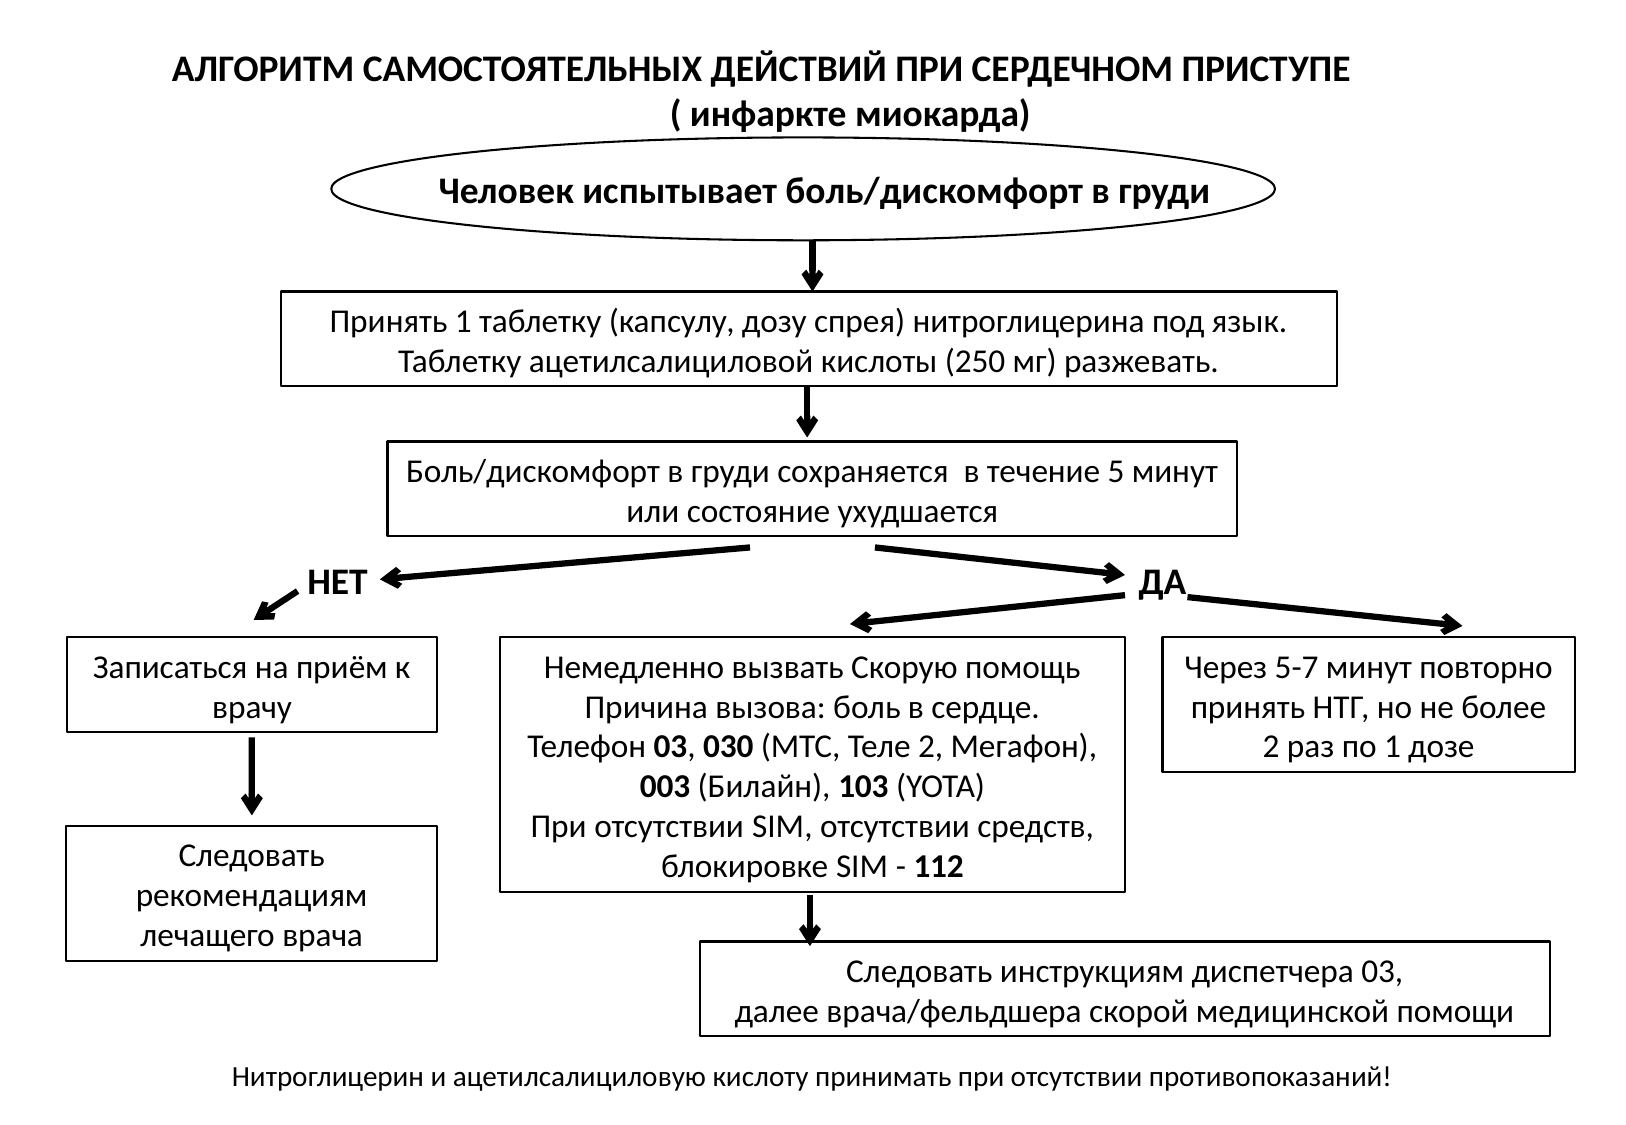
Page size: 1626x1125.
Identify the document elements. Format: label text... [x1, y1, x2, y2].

text_box Записаться на приём к врачу [66, 637, 438, 732]
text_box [379, 547, 751, 580]
text_box Следовать рекомендациям лечащего врача [66, 826, 438, 961]
text_box Немедленно вызвать Скорую помощь Причина вызова: боль в сердце. Телефон 03, 030 (МТС, Теле 2, Мегафон), 003 (Билайн), 103 (YOTA) При отсутствии SIM, отсутствии средств, блокировке SIM - 112 [500, 637, 1125, 892]
text_box Принять 1 таблетку (капсулу, дозу спрея) нитроглицерина под язык. Таблетку ацетилсалициловой кислоты (250 мг) разжевать. [281, 291, 1338, 387]
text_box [874, 547, 1126, 576]
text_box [1187, 596, 1463, 627]
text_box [849, 594, 1126, 625]
text_box Боль/дискомфорт в груди сохраняется в течение 5 минут или состояние ухудшается [387, 441, 1238, 537]
text_box Через 5-7 минут повторно принять НТГ, но не более 2 раз по 1 дозе [1162, 637, 1575, 772]
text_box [253, 590, 298, 621]
text_box Следовать инструкциям диспетчера 03, далее врача/фельдшера скорой медицинской помощи [699, 941, 1550, 1037]
text_box ДА [1100, 549, 1225, 610]
text_box Нитроглицерин и ацетилсалициловую кислоту принимать при отсутствии противопоказаний! [33, 1049, 1592, 1100]
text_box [168, 137, 1482, 241]
text_box АЛГОРИТМ САМОСТОЯТЕЛЬНЫХ ДЕЙСТВИЙ ПРИ СЕРДЕЧНОМ ПРИСТУПЕ ( инфаркте миокарда) [156, 36, 1469, 142]
text_box НЕТ [275, 549, 400, 610]
